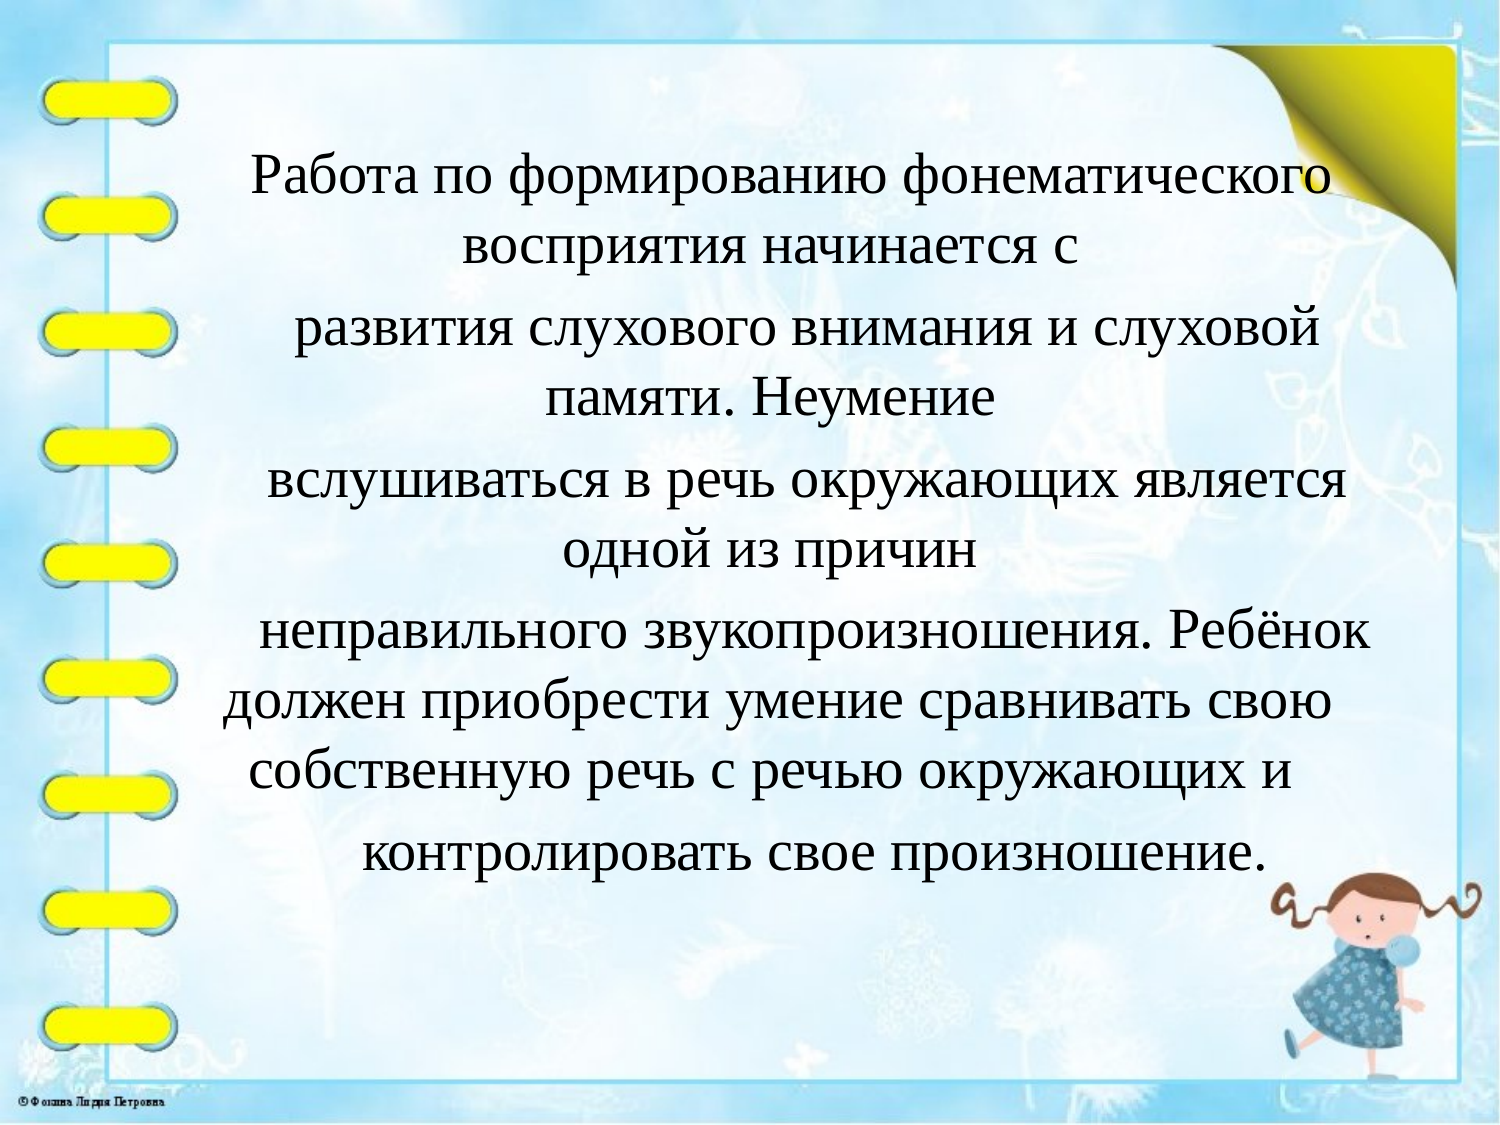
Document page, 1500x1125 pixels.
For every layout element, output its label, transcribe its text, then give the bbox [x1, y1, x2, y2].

list Работа по формированию фонематического восприятия начинается с развития слухового внимания и слуховой памяти. Неумение вслушиваться в речь окружающих является одной из причин неправильного звукопроизношения. Ребёнок должен приобрести умение сравнивать свою собственную речь с речью окружающих и контролировать свое произношение. [75, 66, 1425, 1005]
picture [0, 0, 1500, 1125]
